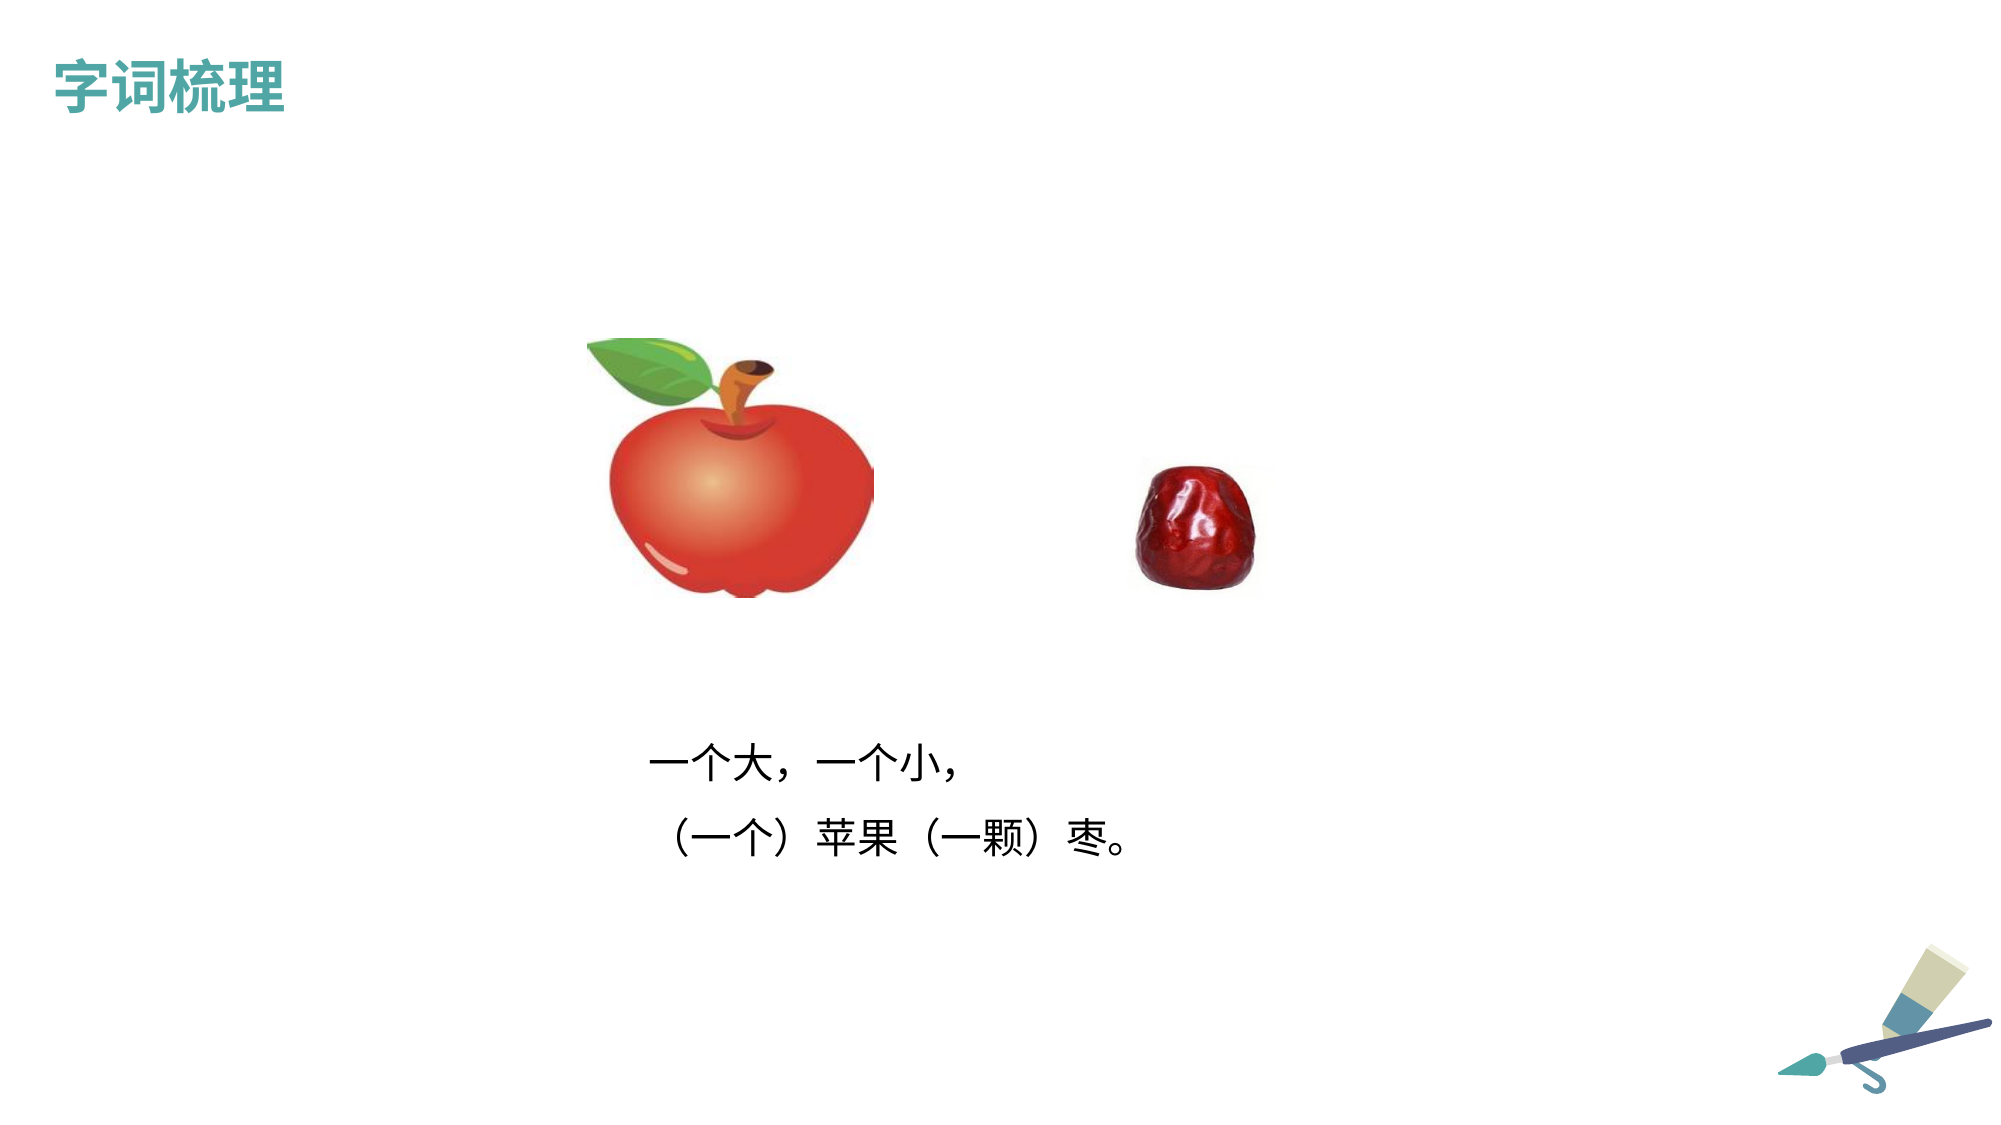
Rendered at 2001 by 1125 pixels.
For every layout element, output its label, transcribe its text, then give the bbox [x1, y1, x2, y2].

text_box 字词梳理 [37, 42, 301, 128]
picture [1126, 456, 1276, 598]
text_box 一个大，一个小， （一个）苹果（一颗）枣。 [633, 704, 1186, 869]
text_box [1811, 945, 1974, 1125]
picture [587, 338, 874, 598]
